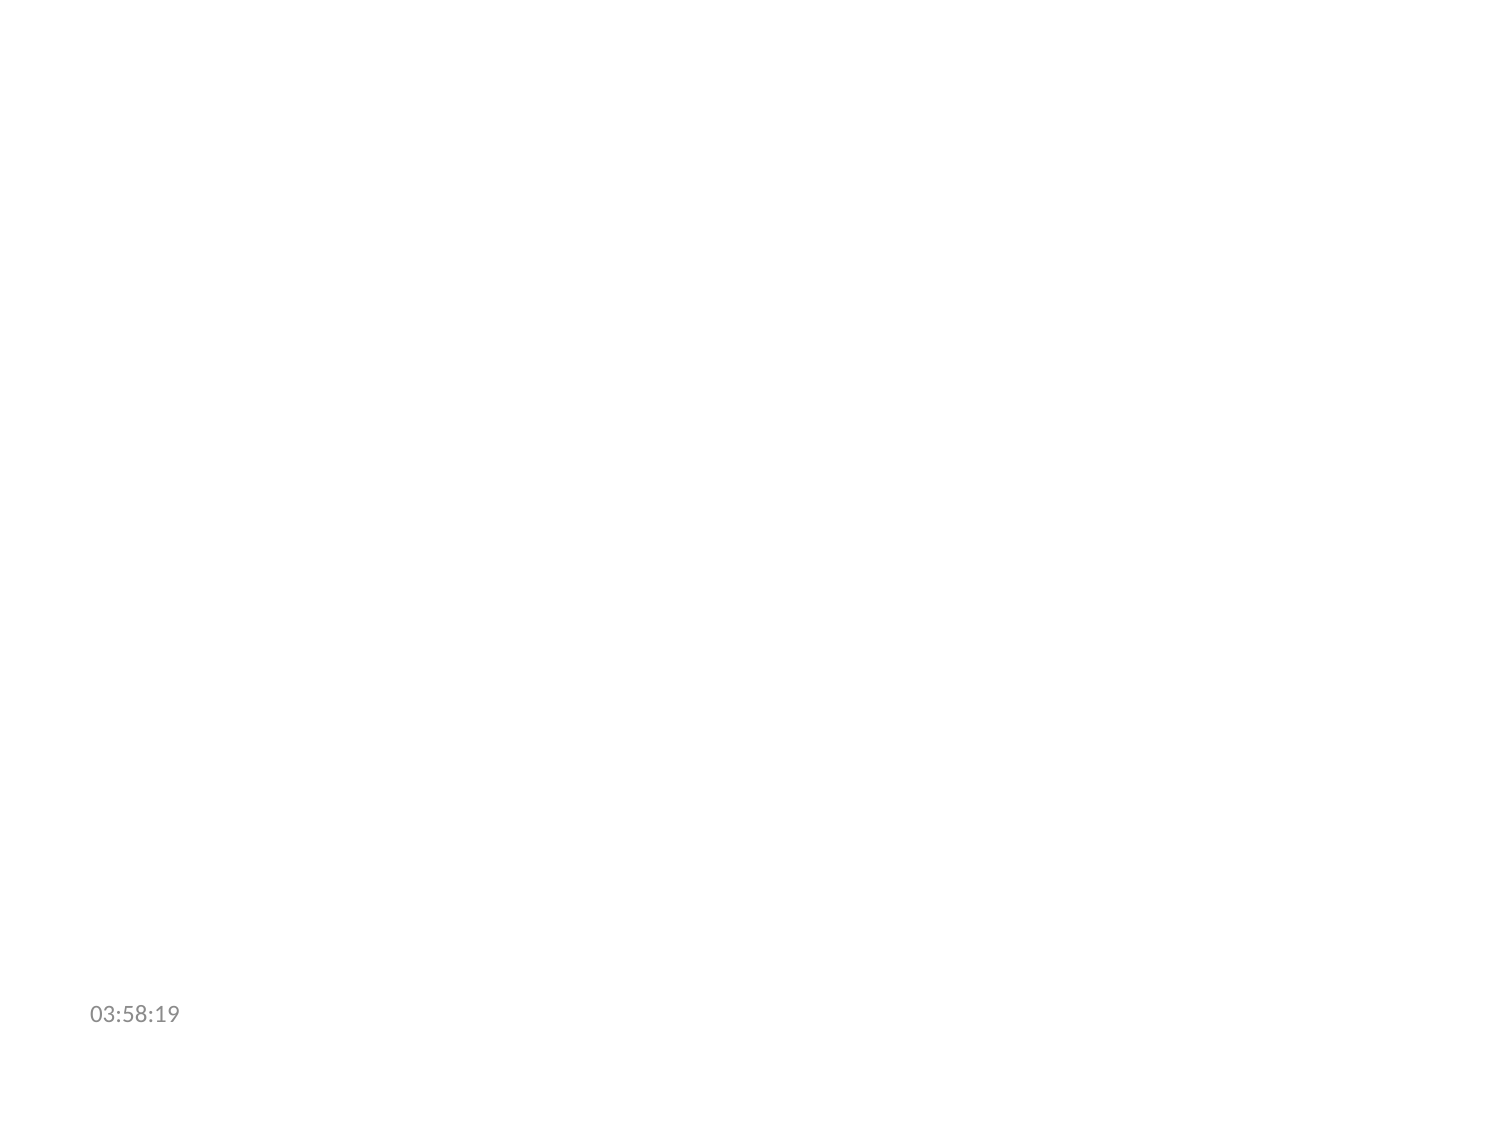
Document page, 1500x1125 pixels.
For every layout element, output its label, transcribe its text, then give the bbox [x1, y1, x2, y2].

text_box 15:35:09 [75, 982, 425, 1043]
